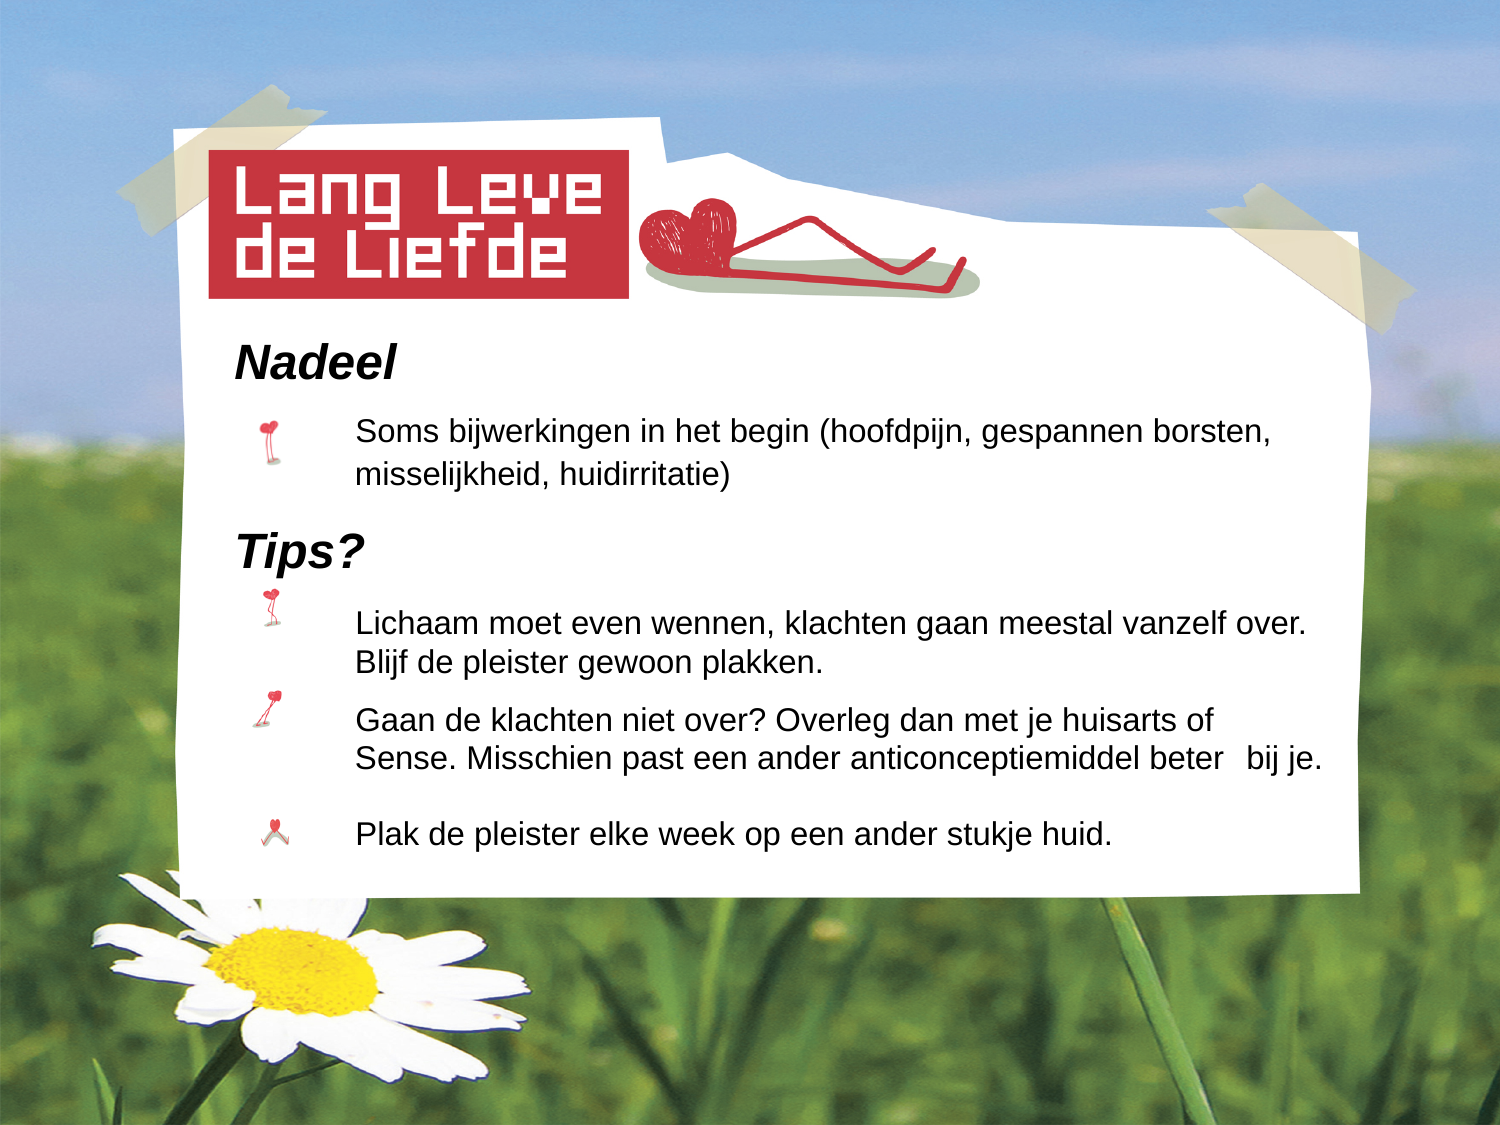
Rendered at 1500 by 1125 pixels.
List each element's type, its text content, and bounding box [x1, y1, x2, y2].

picture [0, 0, 1500, 1125]
list Nadeel Soms bijwerkingen in het begin (hoofdpijn, gespannen borsten, misselijkheid, huidirritatie) Tips? Lichaam moet even wennen, klachten gaan meestal vanzelf over. Blijf de pleister gewoon plakken. Gaan de klachten niet over? Overleg dan met je huisarts of Sense. Misschien past een ander anticonceptiemiddel beter bij je. Plak de pleister elke week op een ander stukje huid. [191, 333, 1347, 902]
